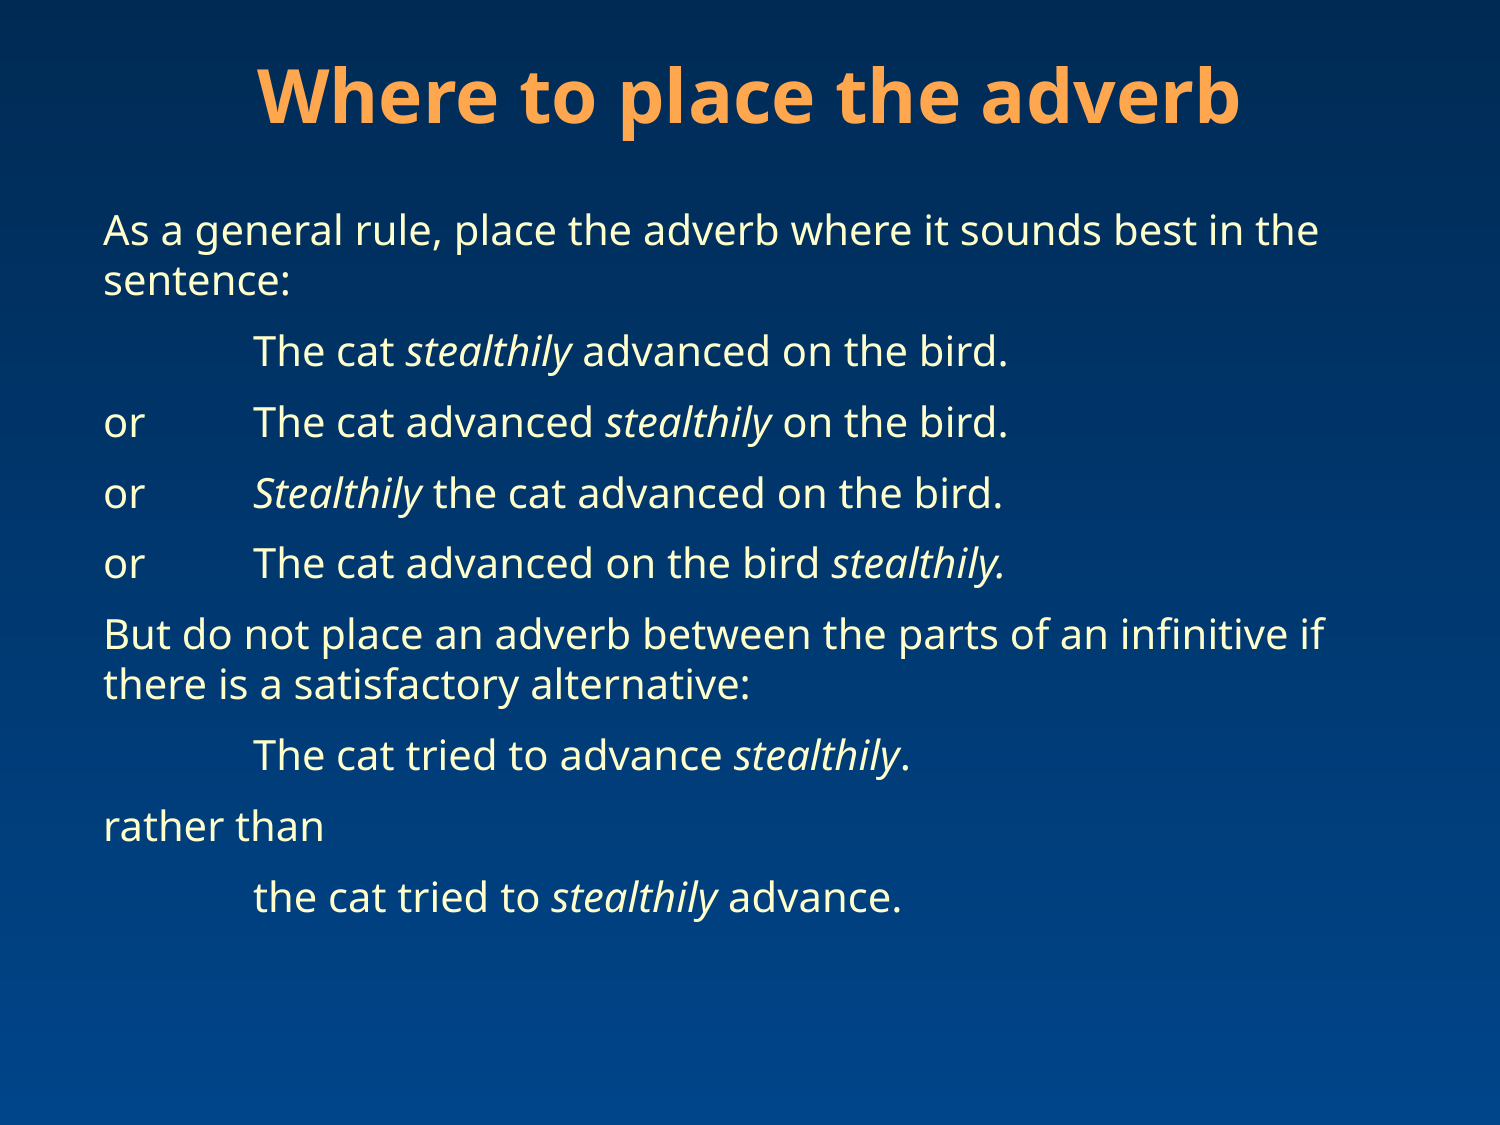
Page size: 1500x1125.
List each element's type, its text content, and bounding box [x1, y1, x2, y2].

text_box As a general rule, place the adverb where it sounds best in the sentence: The cat stealthily advanced on the bird. or The cat advanced stealthily on the bird. or Stealthily the cat advanced on the bird. or The cat advanced on the bird stealthily. But do not place an adverb between the parts of an infinitive if there is a satisfactory alternative: The cat tried to advance stealthily. rather than the cat tried to stealthily advance. [88, 196, 1424, 999]
text_box Where to place the adverb [183, 31, 1317, 157]
